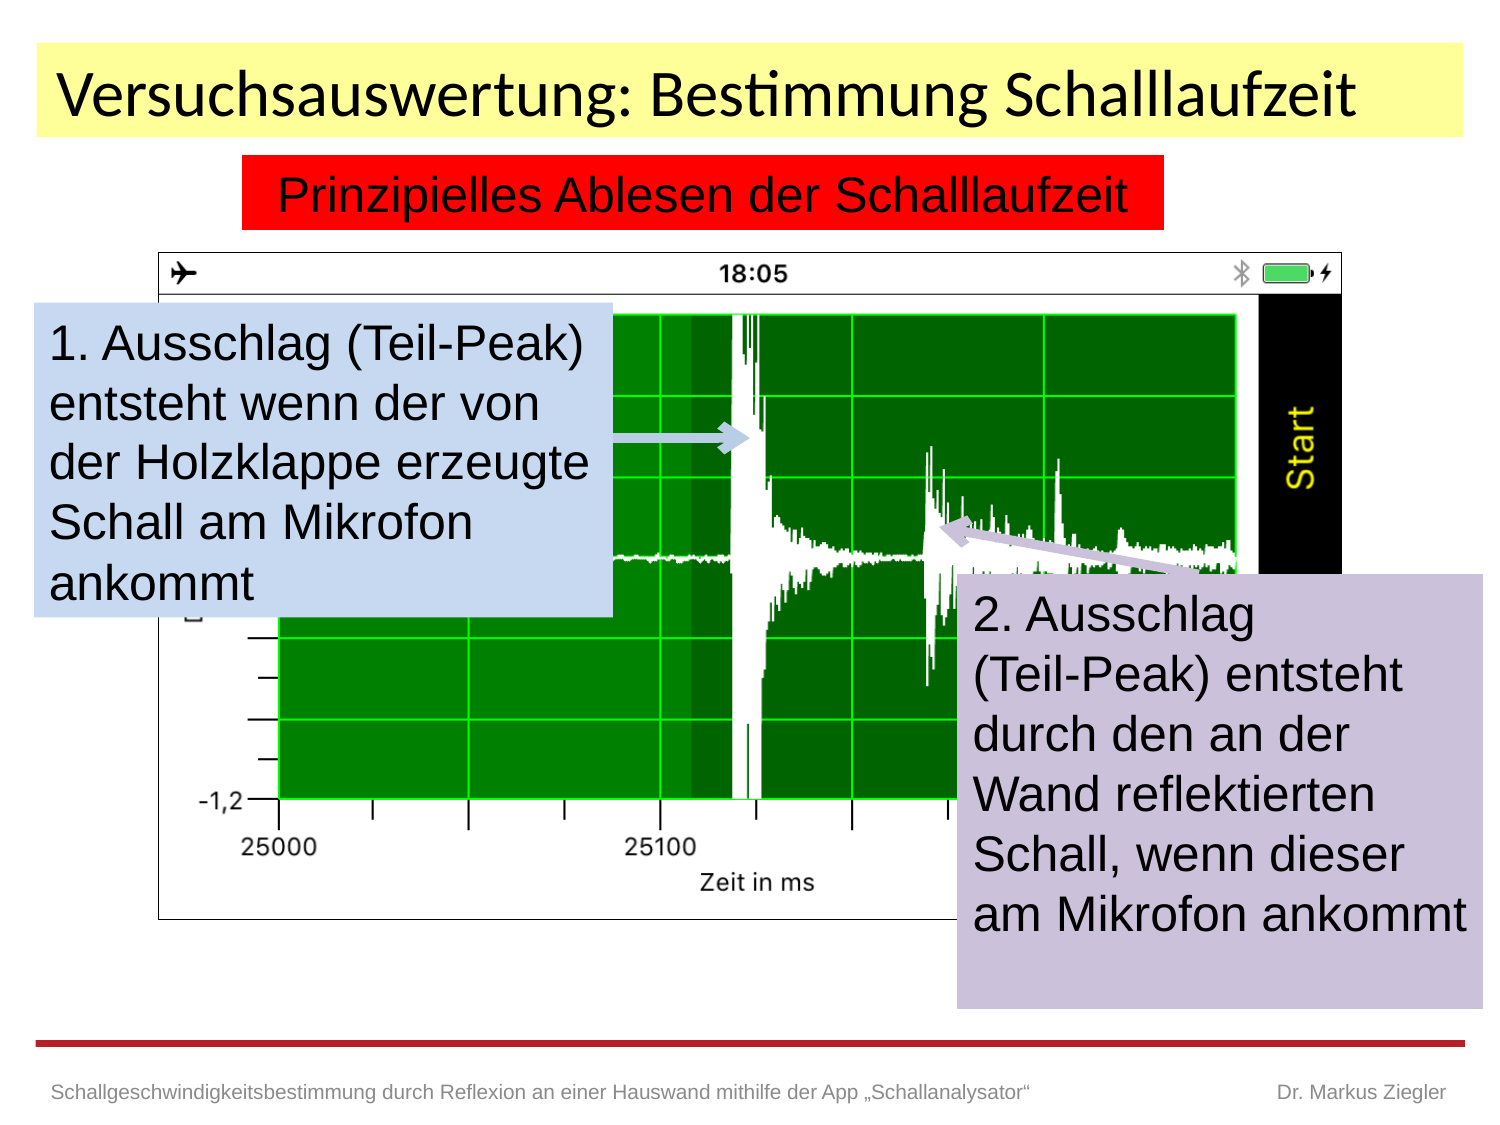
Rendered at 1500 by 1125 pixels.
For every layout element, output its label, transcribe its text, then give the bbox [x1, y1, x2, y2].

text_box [938, 526, 1199, 575]
text_box Prinzipielles Ablesen der Schalllaufzeit [242, 155, 1164, 230]
text_box 2. Ausschlag (Teil-Peak) entsteht durch den an der Wand reflektierten Schall, wenn dieser am Mikrofon ankommt [957, 574, 1483, 1009]
footer Schallgeschwindigkeitsbestimmung durch Reflexion an einer Hauswand mithilfe der App „Schallanalysator“ Dr. Markus Ziegler [35, 1061, 1471, 1122]
text_box 1. Ausschlag (Teil-Peak) entsteht wenn der von der Holzklappe erzeugte Schall am Mikrofon ankommt [34, 302, 153, 618]
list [158, 252, 1342, 920]
title Versuchsauswertung: Bestimmung Schalllaufzeit [41, 42, 1459, 149]
